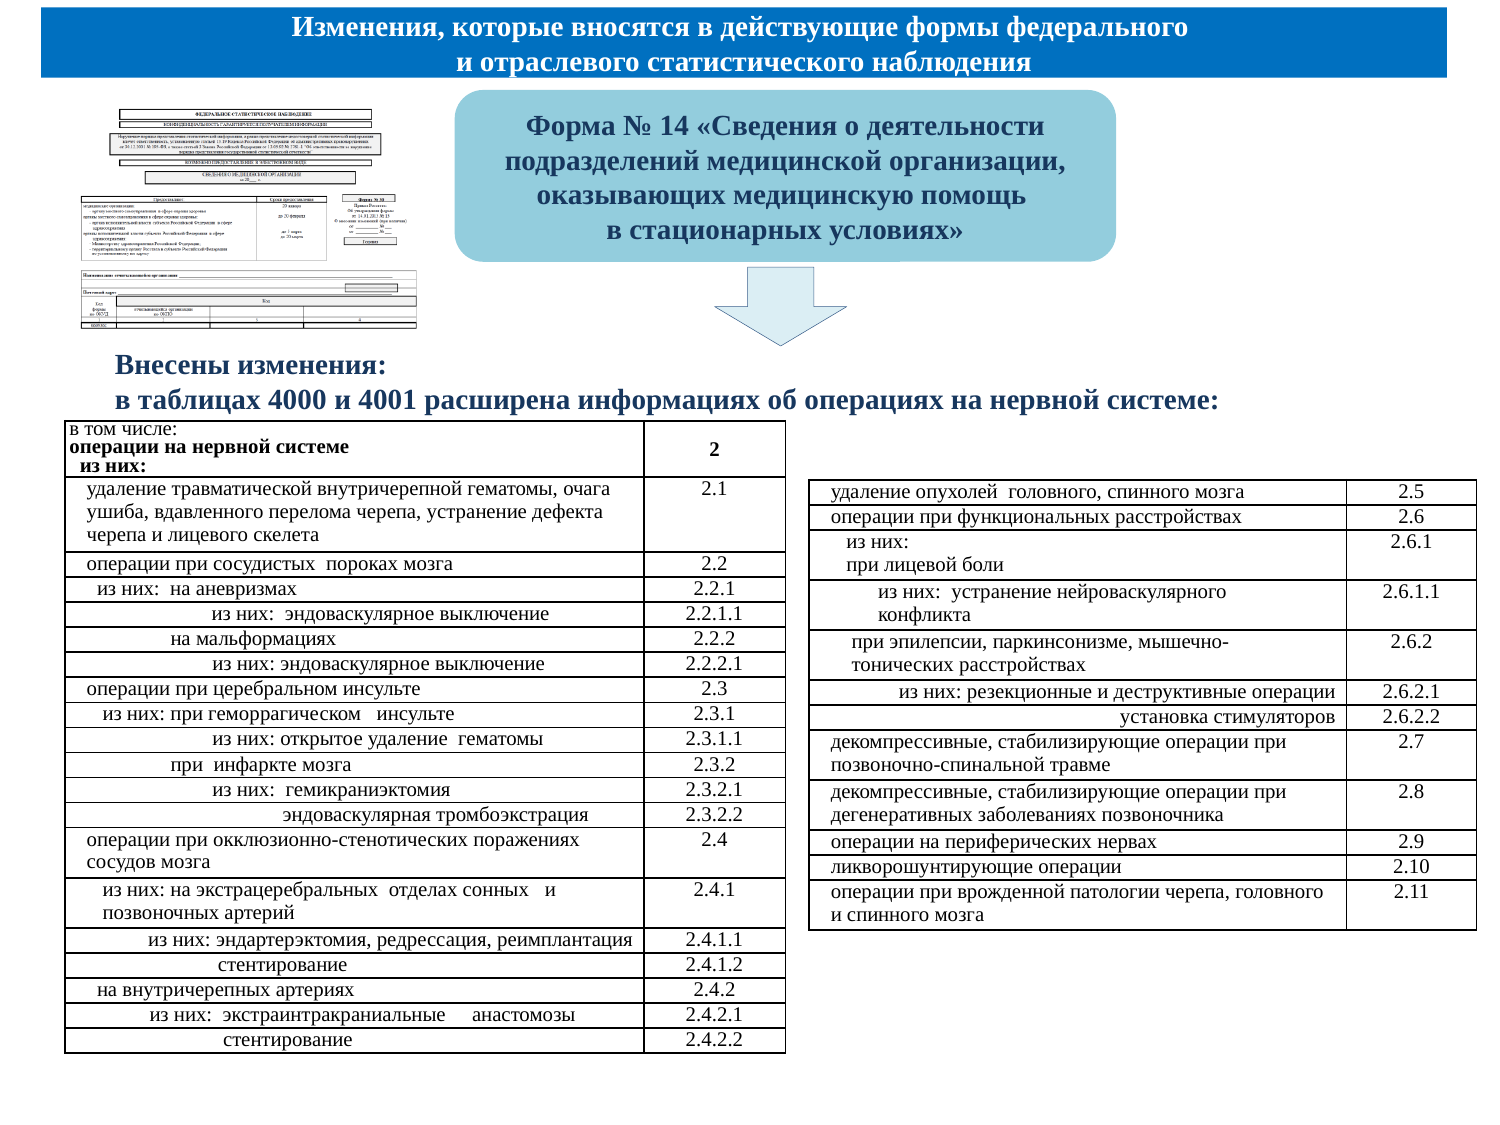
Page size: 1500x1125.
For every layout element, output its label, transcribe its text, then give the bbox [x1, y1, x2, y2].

table_cell из них: на аневризмах [66, 578, 643, 601]
table_cell 2.2.2 [645, 628, 785, 651]
table_cell 2.2.1 [645, 578, 785, 601]
text_box Форма № 14 «Сведения о деятельности подразделений медицинской организации, оказывающих медицинскую помощь в стационарных условиях» [452, 87, 1119, 264]
table_header 2.5 [1347, 481, 1476, 504]
table_cell 2.2 [645, 553, 785, 576]
table_cell 2.4.2 [645, 979, 785, 1002]
table_cell эндоваскулярная тромбоэкстрация [66, 803, 643, 827]
table_cell из них: эндоваскулярное выключение [66, 603, 643, 626]
table_cell операции при врожденной патологии черепа, головного и спинного мозга [810, 881, 1346, 929]
table_cell из них: экстраинтракраниальные анастомозы [66, 1004, 643, 1027]
table_cell 2.4.2.1 [645, 1004, 785, 1027]
table_cell из них: гемикраниэктомия [66, 778, 643, 802]
table_cell при эпилепсии, паркинсонизме, мышечно- тонических расстройствах [810, 631, 1346, 679]
table_cell 2.9 [1347, 831, 1476, 854]
table_cell 2.8 [1347, 781, 1476, 829]
picture [64, 89, 429, 344]
table_cell операции при функциональных расстройствах [810, 506, 1346, 529]
table_cell 2.4.1.1 [645, 929, 785, 952]
table_cell 2.7 [1347, 731, 1476, 779]
table_cell на мальформациях [66, 628, 643, 651]
table_cell из них: при геморрагическом инсульте [66, 703, 643, 727]
table_cell ликворошунтирующие операции [810, 856, 1346, 879]
table_header 2 [645, 422, 785, 476]
table_cell 2.4.1.2 [645, 954, 785, 977]
table_cell стентирование [66, 1029, 643, 1052]
table_cell из них: на экстрацеребральных отделах сонных и позвоночных артерий [66, 879, 643, 927]
table_cell декомпрессивные, стабилизирующие операции при дегенеративных заболеваниях позвоночника [810, 781, 1346, 829]
table_cell 2.6.2 [1347, 631, 1476, 679]
table_cell операции на периферических нервах [810, 831, 1346, 854]
table_cell 2.6.2.1 [1347, 681, 1476, 704]
table_cell 2.3.2 [645, 753, 785, 777]
table_cell 2.4.2.2 [645, 1029, 785, 1052]
table_cell 2.2.2.1 [645, 653, 785, 676]
table_cell на внутричерепных артериях [66, 979, 643, 1002]
table_cell при инфаркте мозга [66, 753, 643, 777]
table_cell операции при сосудистых пороках мозга [66, 553, 643, 576]
table_cell 2.4 [645, 828, 785, 877]
table_cell 2.3.1 [645, 703, 785, 727]
table_cell 2.6.1 [1347, 531, 1476, 579]
table_header в том числе: операции на нервной системе из них: [66, 422, 643, 476]
text_box Внесены изменения: в таблицах 4000 и 4001 расширена информациях об операциях на нервной системе: [100, 338, 1471, 423]
table_cell 2.3.2.2 [645, 803, 785, 827]
table_cell удаление травматической внутричерепной гематомы, очага ушиба, вдавленного перелома черепа, устранение дефекта черепа и лицевого скелета [66, 478, 643, 551]
table_cell 2.3 [645, 678, 785, 702]
table_cell 2.1 [645, 478, 785, 551]
table_cell 2.6.1.1 [1347, 581, 1476, 629]
table_cell из них: устранение нейроваскулярного конфликта [810, 581, 1346, 629]
table_cell из них: эндоваскулярное выключение [66, 653, 643, 676]
table_cell стентирование [66, 954, 643, 977]
table_cell операции при церебральном инсульте [66, 678, 643, 702]
table_cell 2.6 [1347, 506, 1476, 529]
table_cell из них: при лицевой боли [810, 531, 1346, 579]
table_cell из них: резекционные и деструктивные операции [810, 681, 1346, 704]
table_cell из них: эндартерэктомия, редрессация, реимплантация [66, 929, 643, 952]
table_cell 2.11 [1347, 881, 1476, 929]
table_cell 2.3.1.1 [645, 728, 785, 752]
table_cell 2.4.1 [645, 879, 785, 927]
table_cell 2.3.2.1 [645, 778, 785, 802]
text_box Изменения, которые вносятся в действующие формы федерального и отраслевого статистического наблюдения [39, 5, 1449, 80]
table_cell установка стимуляторов [810, 706, 1346, 729]
text_box [712, 265, 849, 348]
table_cell декомпрессивные, стабилизирующие операции при позвоночно-спинальной травме [810, 731, 1346, 779]
table_header удаление опухолей головного, спинного мозга [810, 481, 1346, 504]
table_cell операции при окклюзионно-стенотических поражениях сосудов мозга [66, 828, 643, 877]
table_cell 2.10 [1347, 856, 1476, 879]
table_cell 2.2.1.1 [645, 603, 785, 626]
table_cell из них: открытое удаление гематомы [66, 728, 643, 752]
table_cell 2.6.2.2 [1347, 706, 1476, 729]
